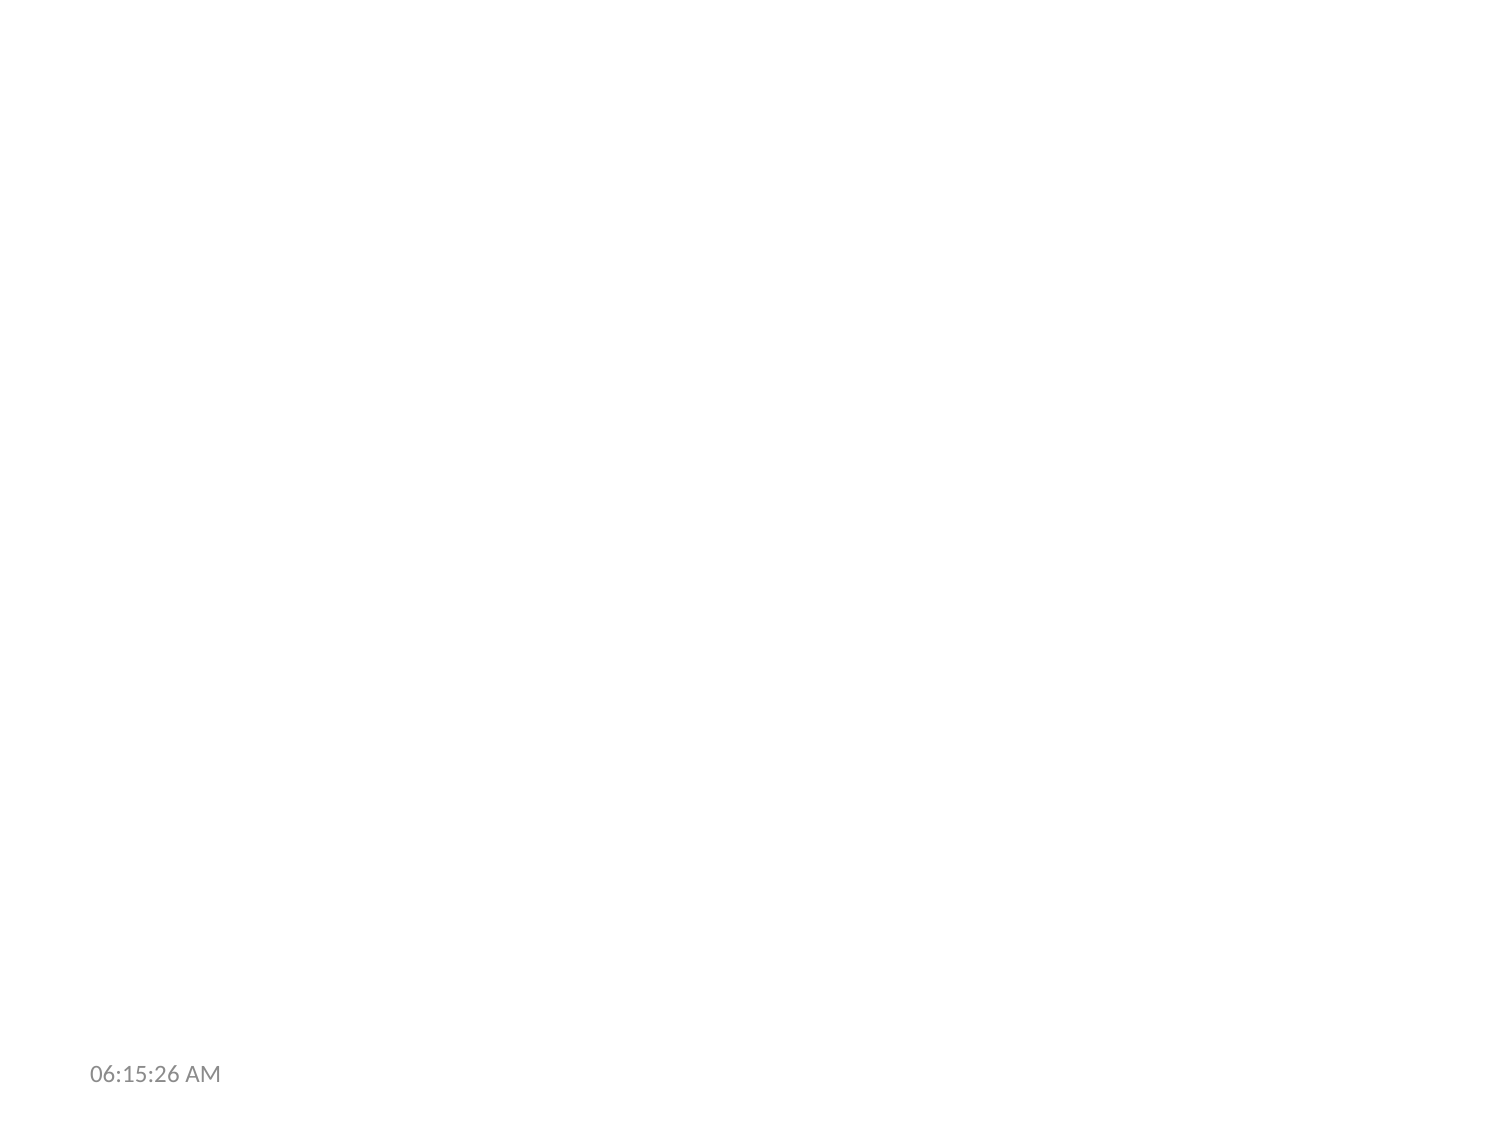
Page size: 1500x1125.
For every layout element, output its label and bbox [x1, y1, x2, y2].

slide_number [75, 1042, 425, 1103]
